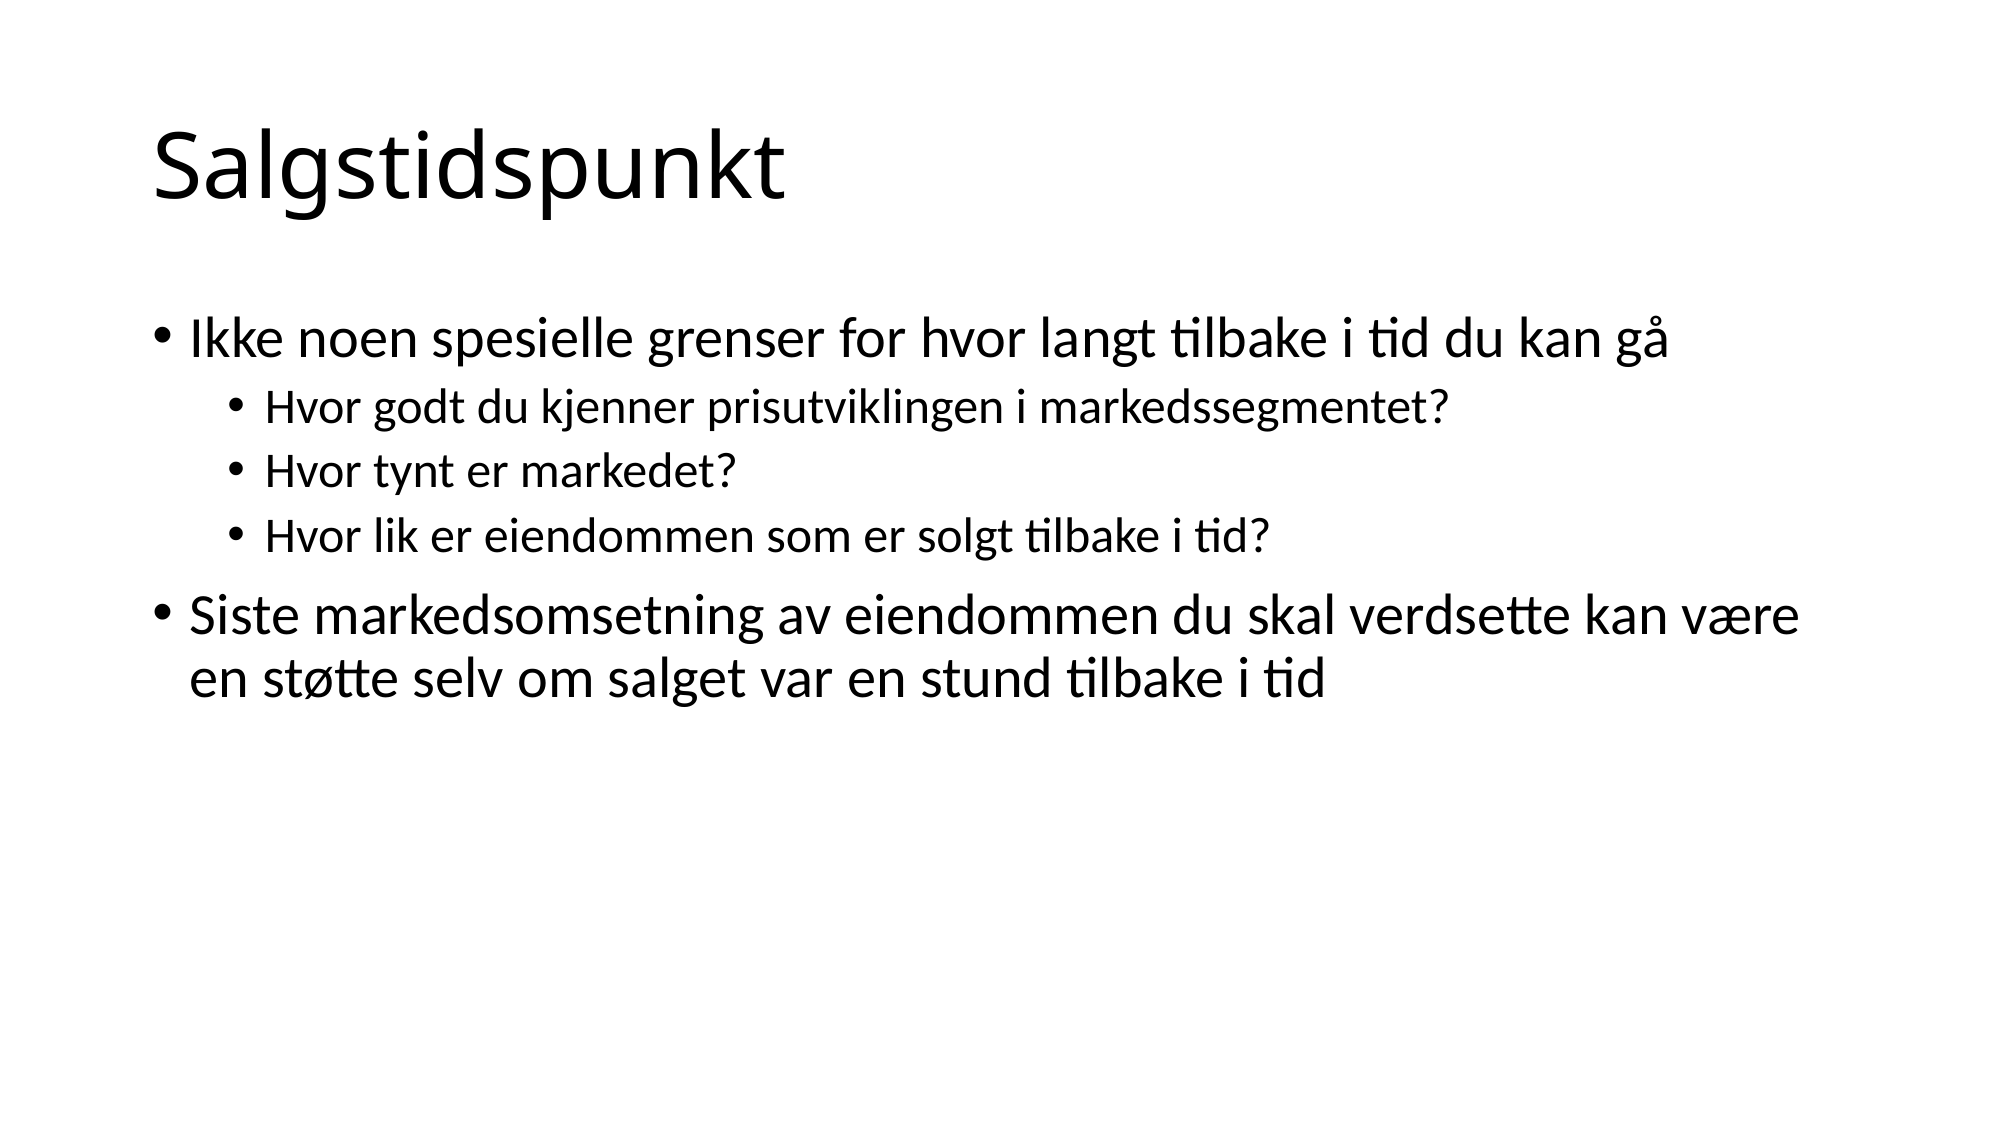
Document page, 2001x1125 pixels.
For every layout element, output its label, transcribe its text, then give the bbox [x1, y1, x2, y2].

title Salgstidspunkt [137, 59, 1863, 278]
list Ikke noen spesielle grenser for hvor langt tilbake i tid du kan gå Hvor godt du kjenner prisutviklingen i markedssegmentet? Hvor tynt er markedet? Hvor lik er eiendommen som er solgt tilbake i tid? Siste markedsomsetning av eiendommen du skal verdsette kan være en støtte selv om salget var en stund tilbake i tid [137, 299, 1863, 1014]
